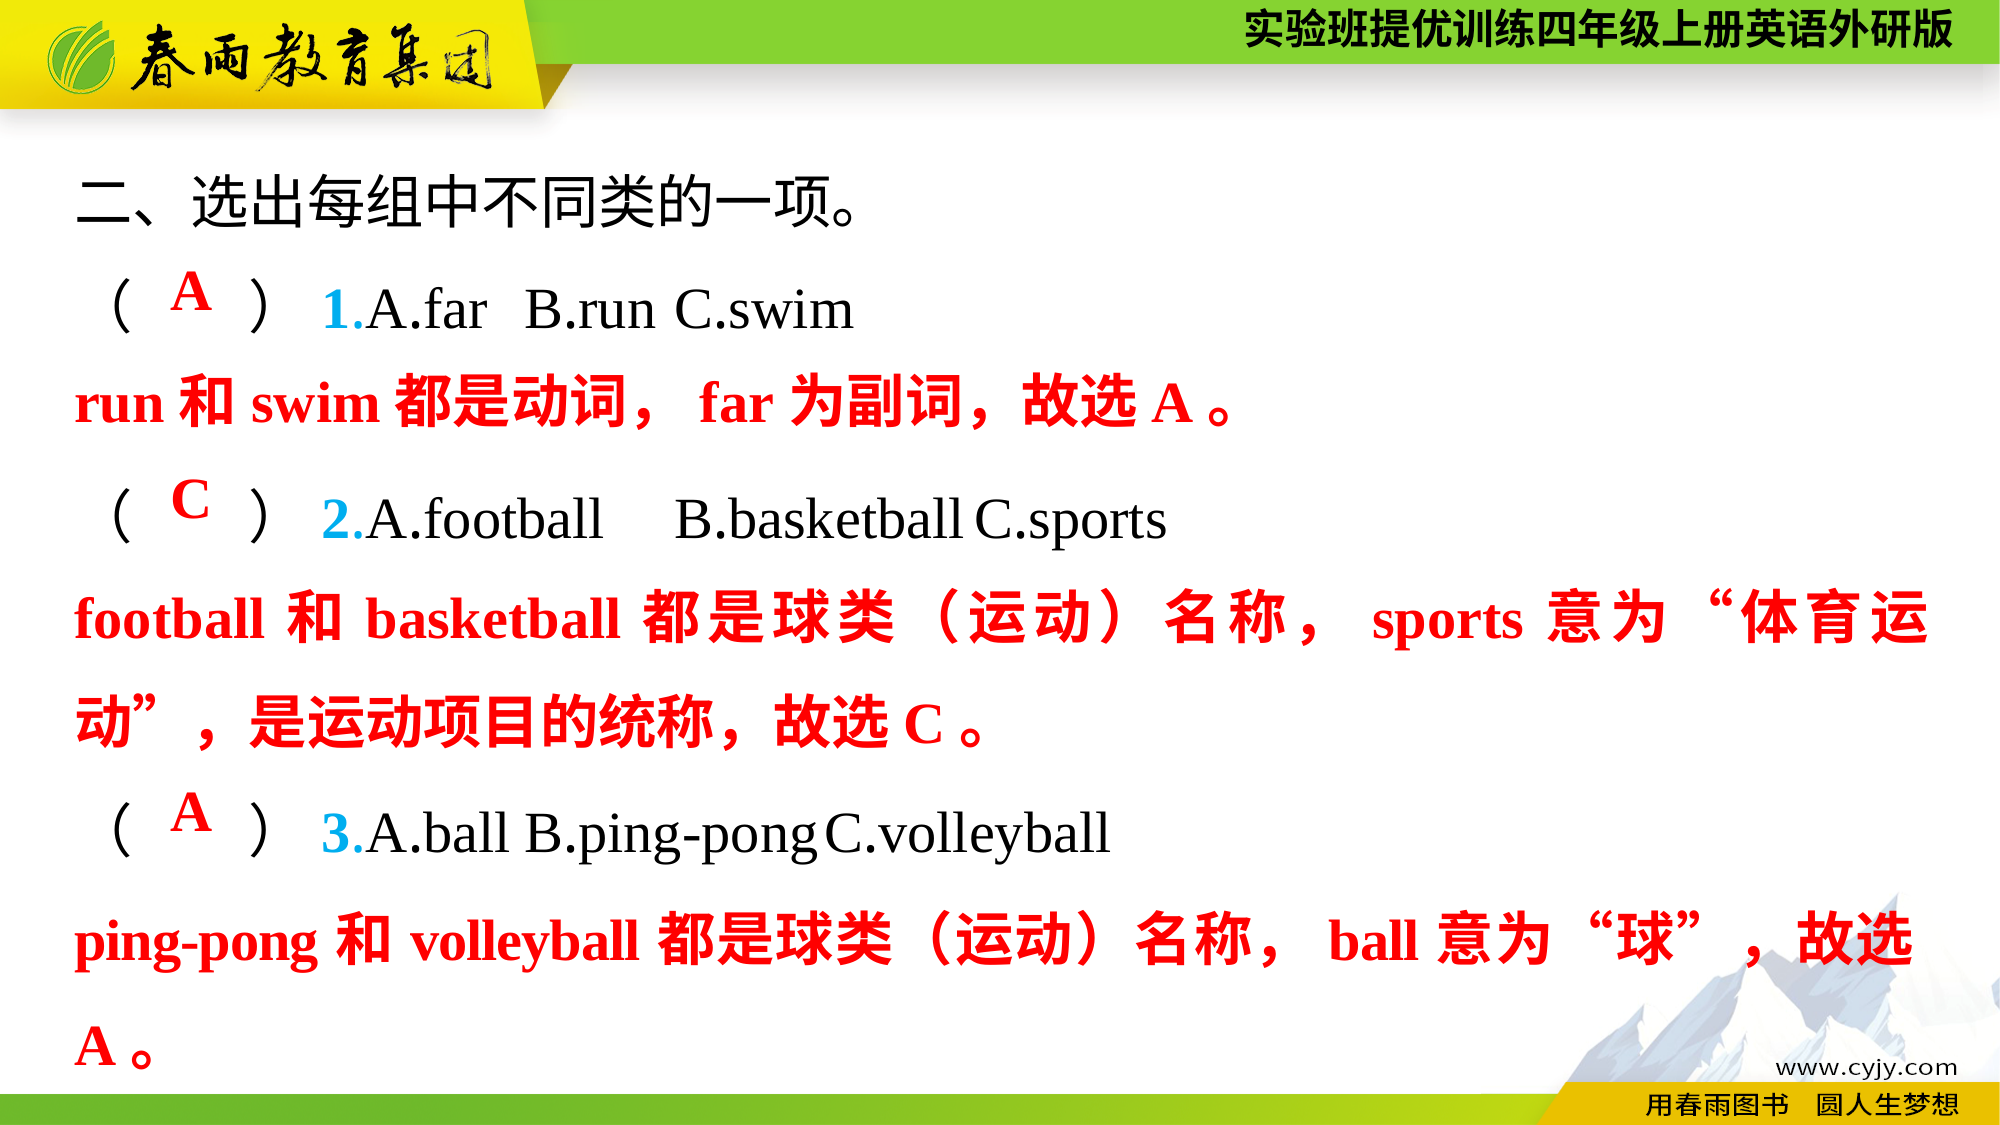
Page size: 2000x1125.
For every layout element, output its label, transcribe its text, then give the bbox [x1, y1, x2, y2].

text_box A [155, 765, 228, 851]
text_box run和swim都是动词，far为副词，故选A。 [59, 321, 1944, 442]
list 二、选出每组中不同类的一项。 （ ）1.A.far B.run C.swim （ ）2.A.football B.basketball C.sports （ ）3.A.ball B.ping-pong C.volleyball [59, 442, 1944, 537]
picture [0, 0, 2000, 1125]
text_box football和basketball都是球类（运动）名称，sports意为“体育运动”，是运动项目的统称，故选C。 [59, 537, 1944, 763]
text_box ping-pong和volleyball都是球类（运动）名称，ball意为“球”，故选A。 [59, 859, 1944, 1085]
list 二、选出每组中不同类的一项。 （ ）1.A.far B.run C.swim （ ）2.A.football B.basketball C.sports （ ）3.A.ball B.ping-pong C.volleyball [59, 763, 1944, 859]
text_box A [155, 245, 228, 321]
text_box C [155, 452, 227, 538]
list 二、选出每组中不同类的一项。 （ ）1.A.far B.run C.swim （ ）2.A.football B.basketball C.sports （ ）3.A.ball B.ping-pong C.volleyball [59, 122, 1944, 321]
